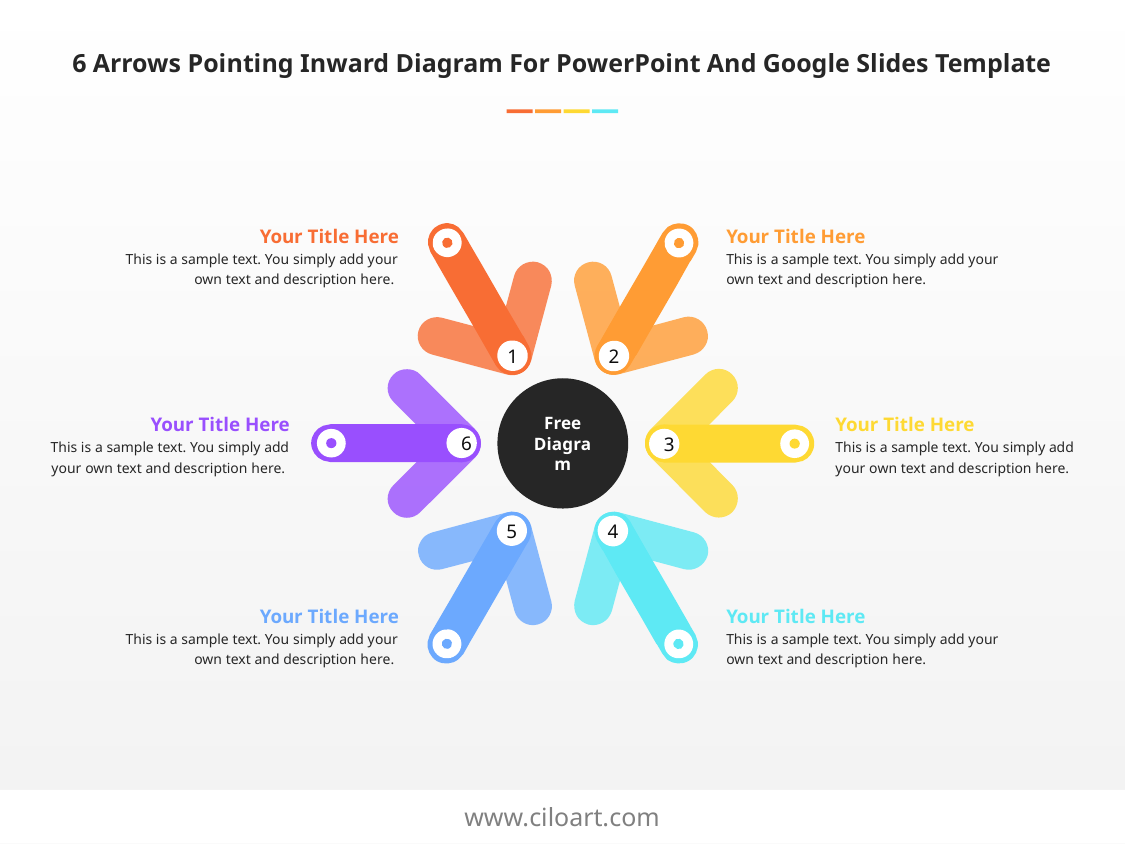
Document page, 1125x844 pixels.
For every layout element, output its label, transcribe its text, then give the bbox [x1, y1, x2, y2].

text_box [571, 221, 709, 378]
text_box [573, 509, 711, 666]
text_box Your Title Here This is a sample text. You simply add your own text and description here. [101, 219, 399, 288]
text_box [642, 366, 815, 518]
text_box Your Title Here This is a sample text. You simply add your own text and description here. [835, 408, 1078, 476]
text_box Your Title Here This is a sample text. You simply add your own text and description here. [101, 599, 399, 668]
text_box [415, 221, 553, 378]
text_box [416, 509, 555, 666]
title 6 Arrows Pointing Inward Diagram For PowerPoint And Google Slides Template [47, 21, 1078, 104]
text_box Your Title Here This is a sample text. You simply add your own text and description here. [726, 599, 1024, 668]
text_box Your Title Here This is a sample text. You simply add your own text and description here. [726, 219, 1024, 288]
text_box Your Title Here This is a sample text. You simply add your own text and description here. [47, 408, 290, 476]
text_box Free Diagram [497, 378, 629, 509]
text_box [310, 369, 483, 520]
